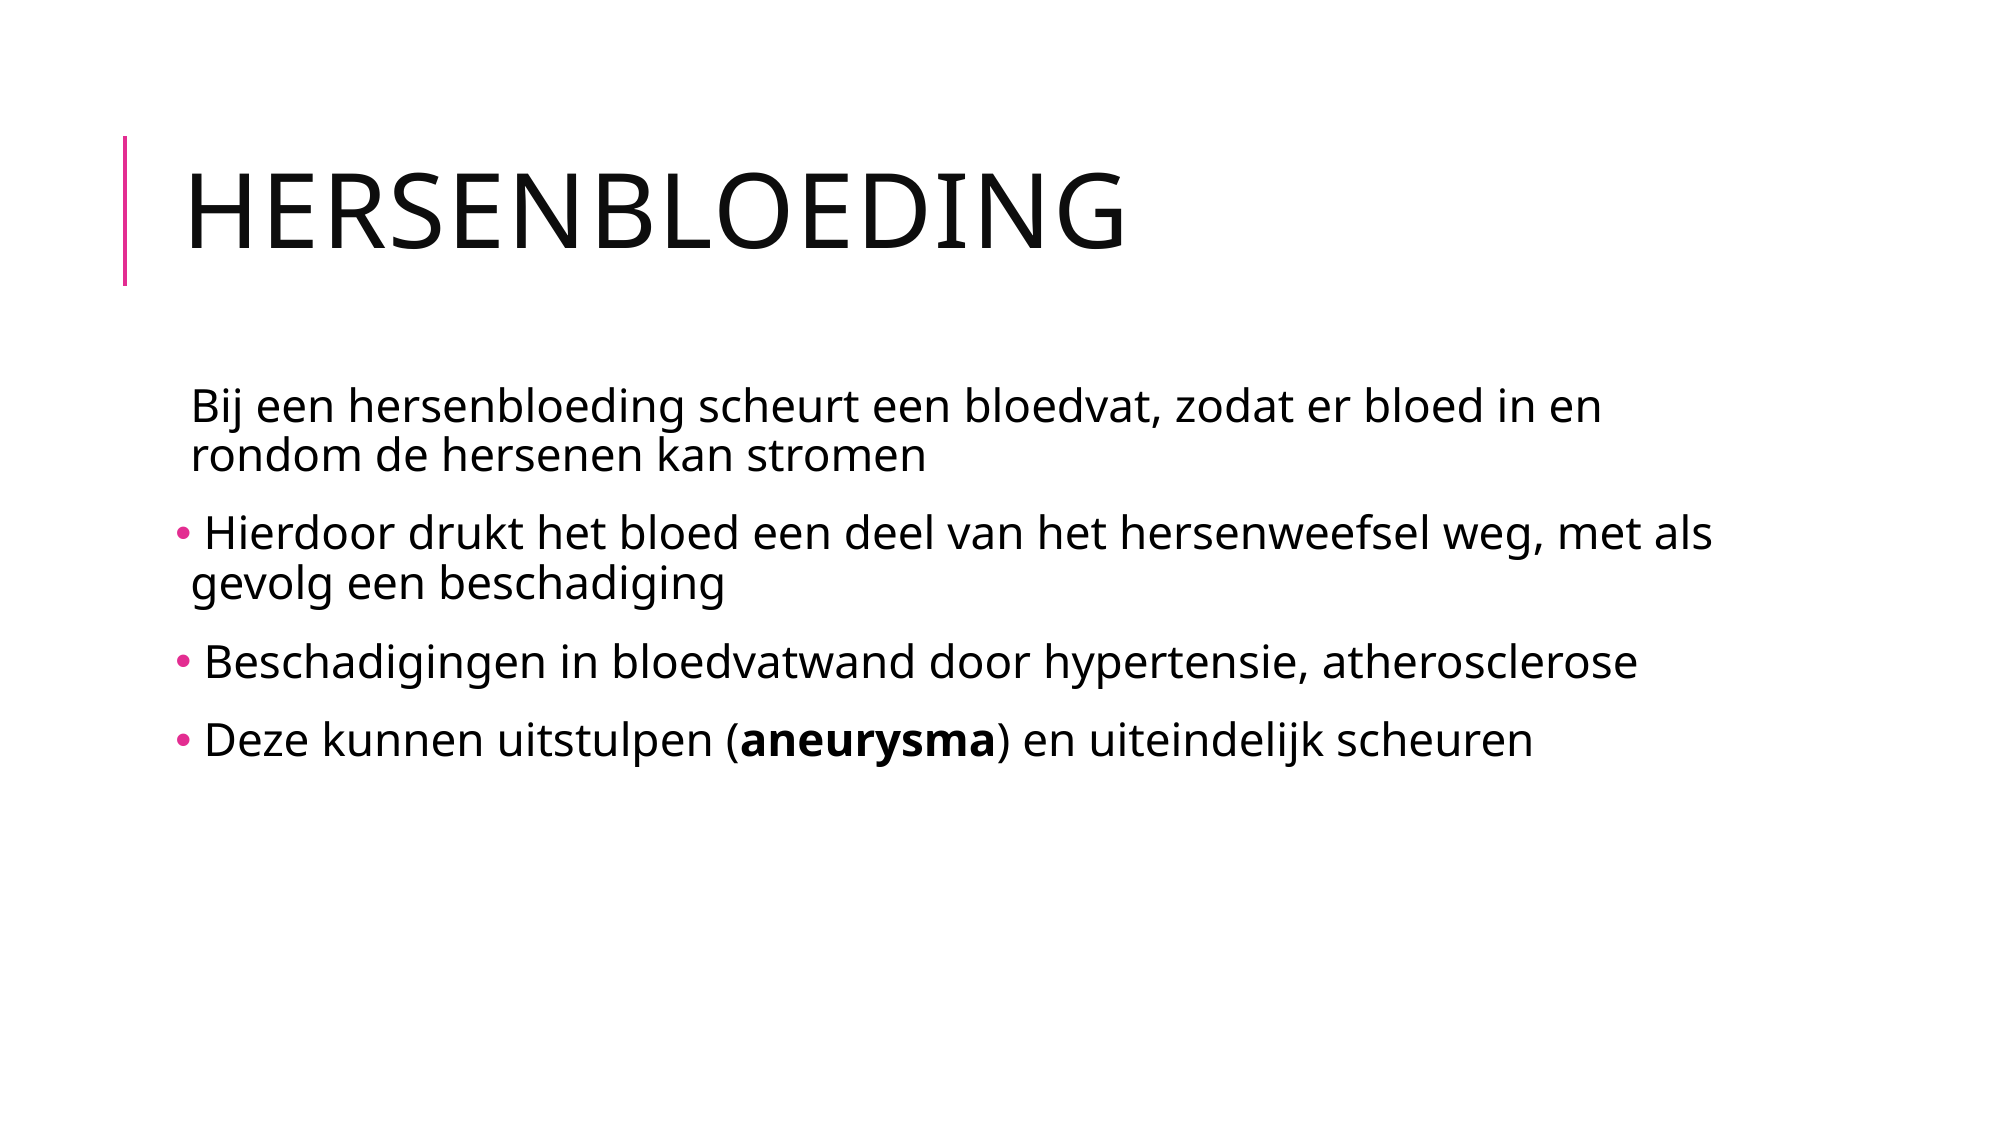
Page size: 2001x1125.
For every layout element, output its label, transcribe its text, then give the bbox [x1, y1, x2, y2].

title Hersenbloeding [168, 96, 1763, 342]
list Bij een hersenbloeding scheurt een bloedvat, zodat er bloed in en rondom de hersenen kan stromen Hierdoor drukt het bloed een deel van het hersenweefsel weg, met als gevolg een beschadiging Beschadigingen in bloedvatwand door hypertensie, atherosclerose Deze kunnen uitstulpen (aneurysma) en uiteindelijk scheuren [168, 375, 1763, 1035]
